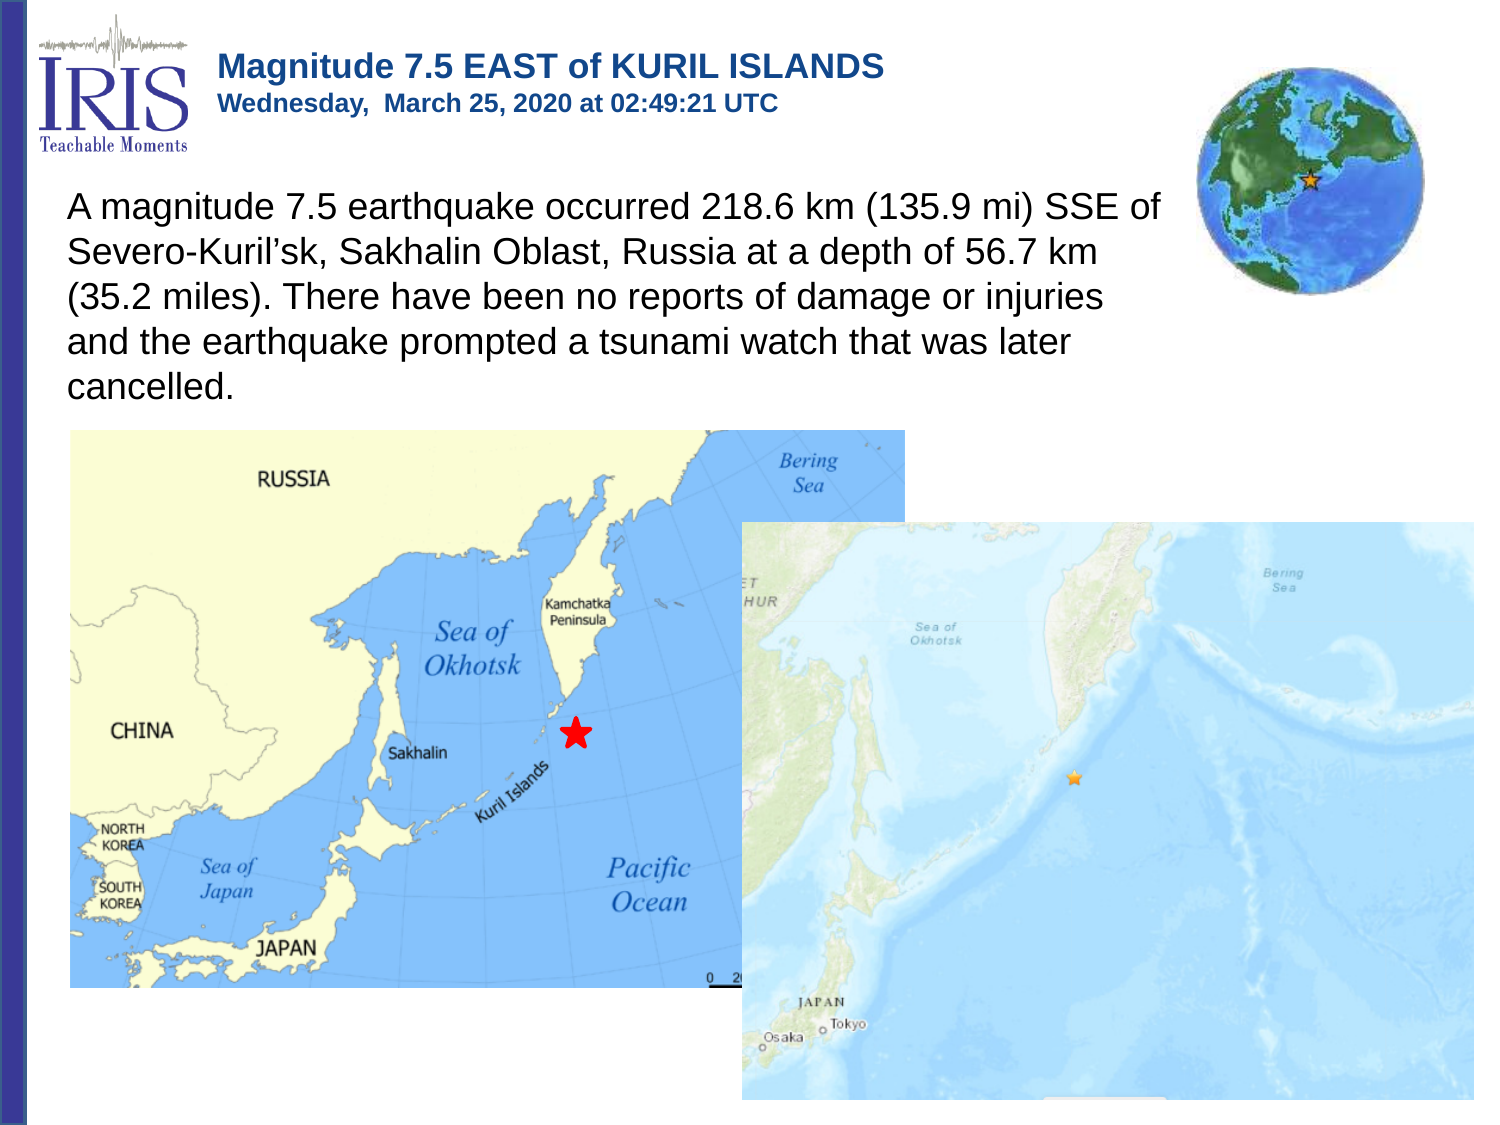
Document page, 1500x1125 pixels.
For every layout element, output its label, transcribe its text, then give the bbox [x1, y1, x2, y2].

text_box Magnitude 7.5 EAST of KURIL ISLANDS Wednesday, March 25, 2020 at 02:49:21 UTC [202, 0, 1499, 125]
text_box A magnitude 7.5 earthquake occurred 218.6 km (135.9 mi) SSE of Severo-Kuril’sk, Sakhalin Oblast, Russia at a depth of 56.7 km (35.2 miles). There have been no reports of damage or injuries and the earthquake prompted a tsunami watch that was later cancelled. [52, 174, 1177, 415]
picture [1195, 67, 1425, 297]
text_box [0, 0, 27, 1125]
picture [742, 522, 1475, 1101]
text_box Bering Island [743, 423, 880, 429]
picture [39, 12, 188, 165]
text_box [69, 430, 905, 988]
